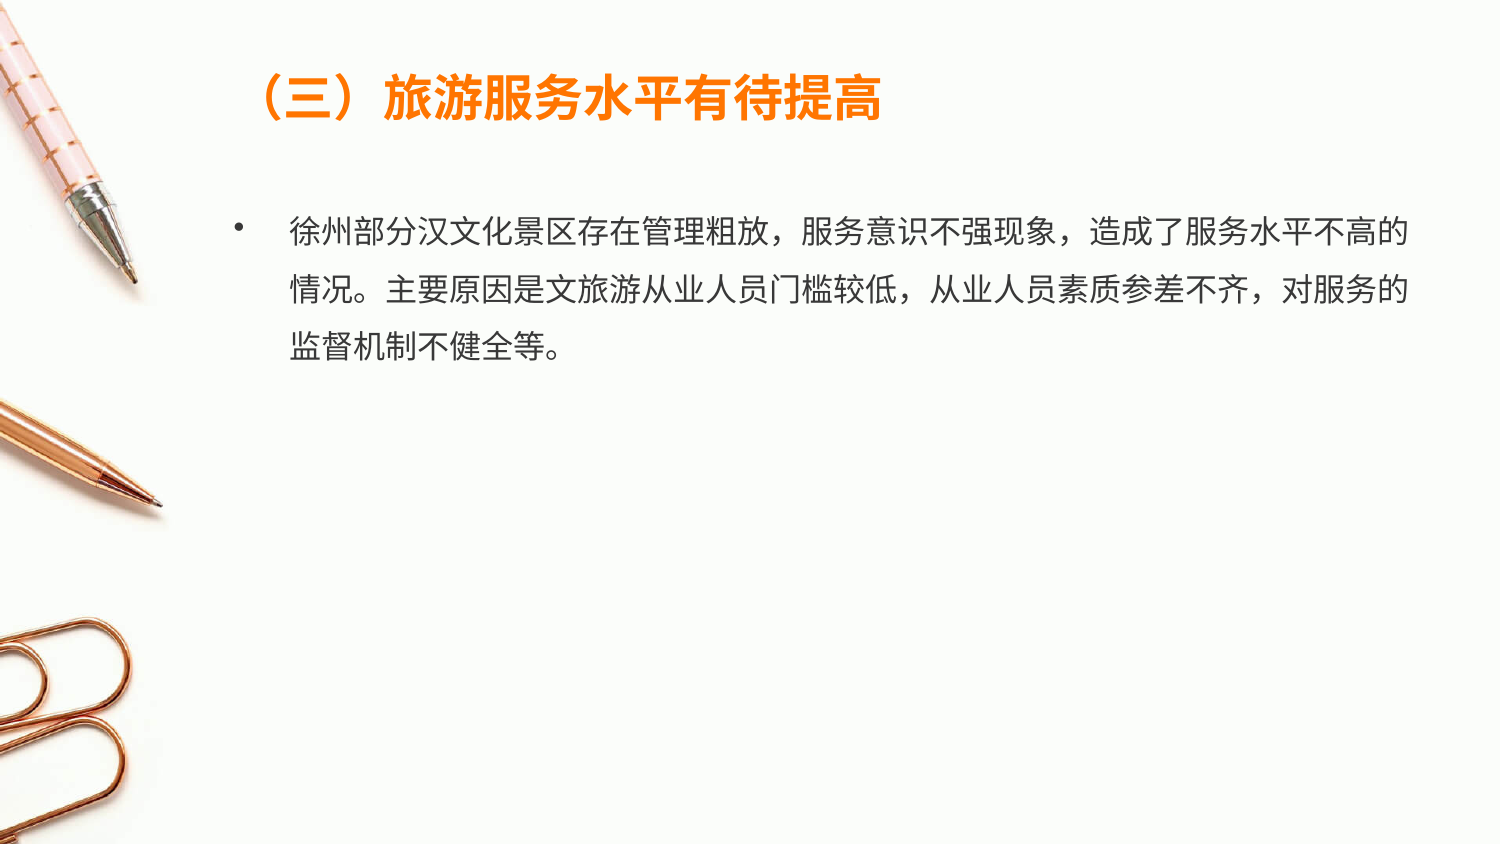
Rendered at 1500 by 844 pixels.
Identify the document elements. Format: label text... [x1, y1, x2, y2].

picture [0, 0, 1500, 844]
text_box 徐州部分汉文化景区存在管理粗放，服务意识不强现象，造成了服务水平不高的情况。主要原因是文旅游从业人员门槛较低，从业人员素质参差不齐，对服务的监督机制不健全等。 [218, 185, 1436, 411]
text_box （三）旅游服务水平有待提高 [218, 51, 1451, 143]
